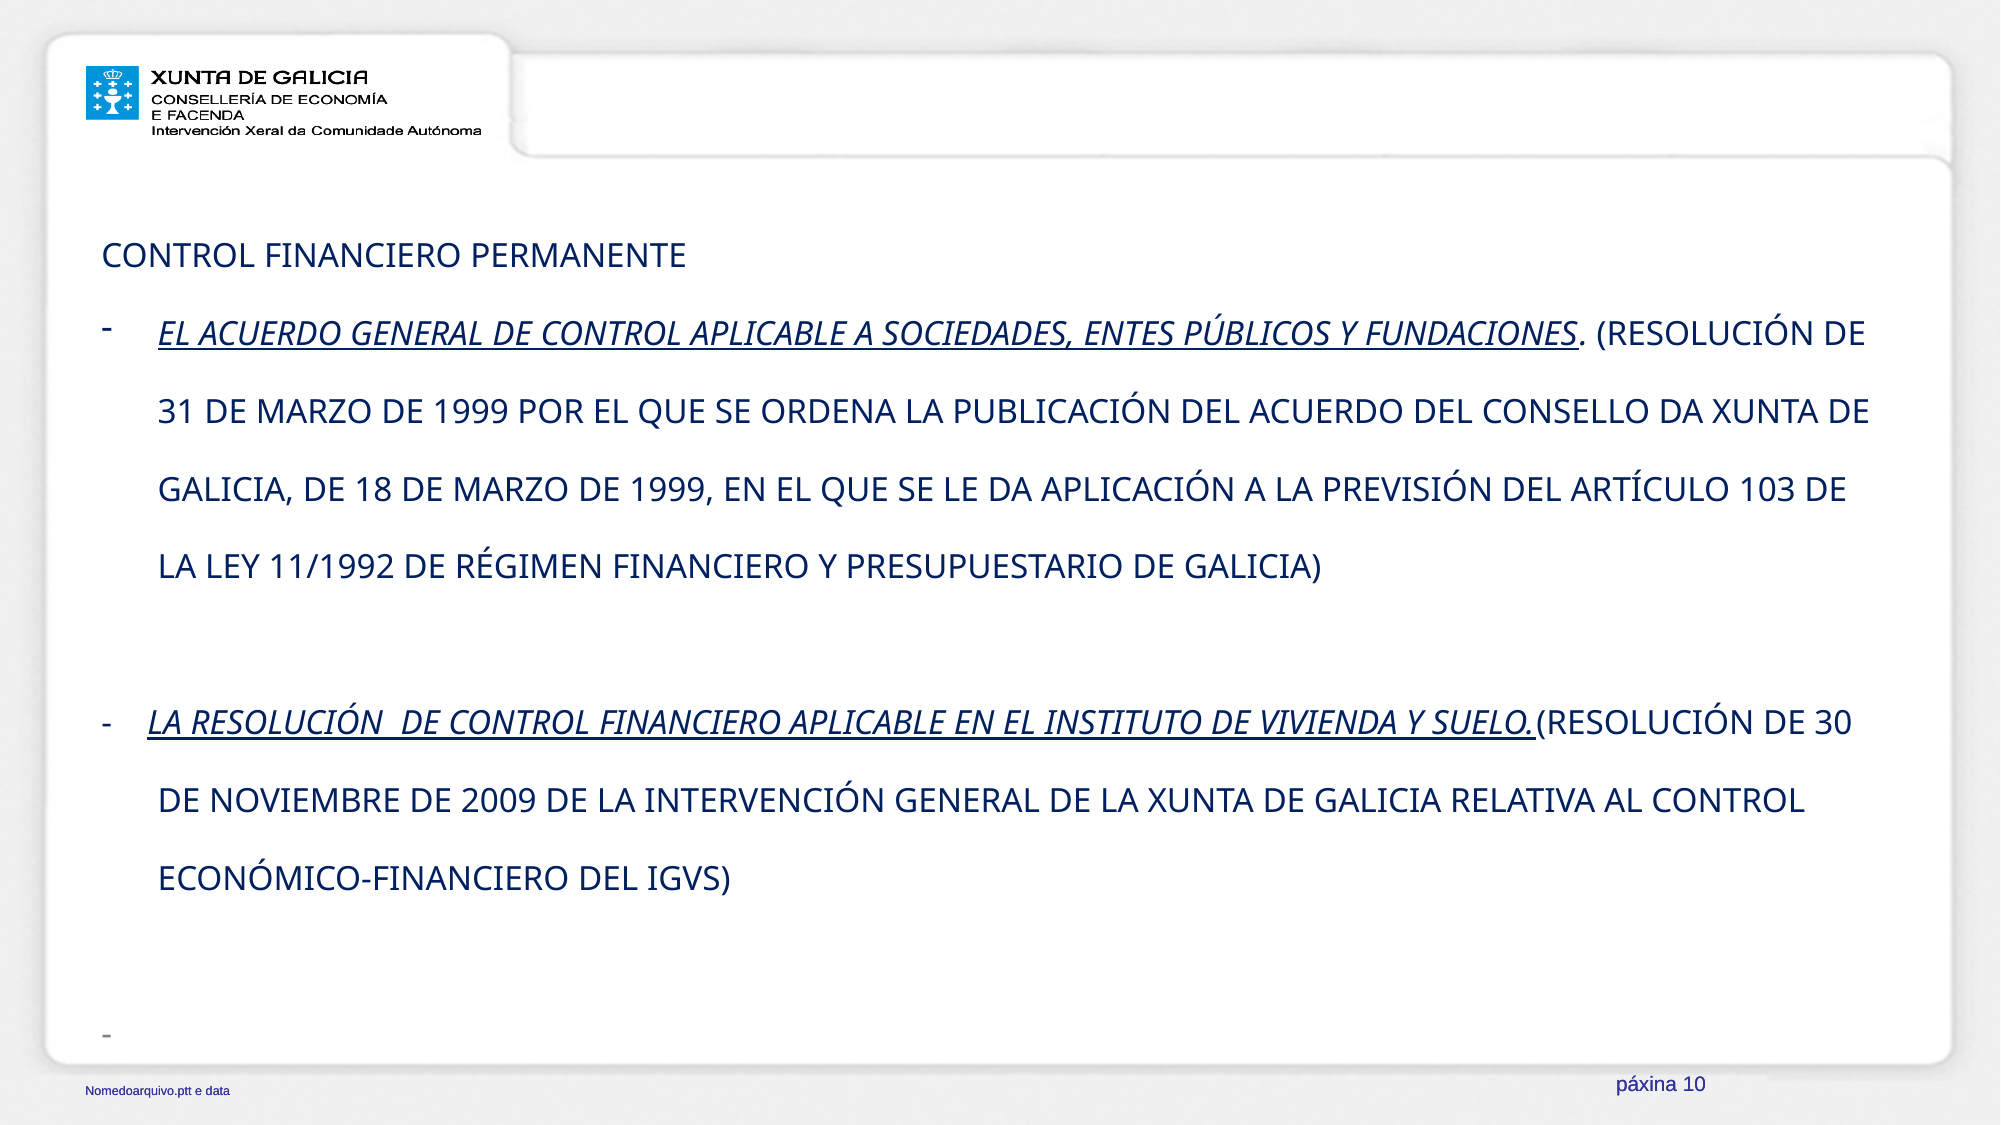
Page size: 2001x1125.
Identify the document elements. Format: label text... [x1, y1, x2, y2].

list CONTROL FINANCIERO PERMANENTE EL ACUERDO GENERAL DE CONTROL APLICABLE A SOCIEDADES, ENTES PÚBLICOS Y FUNDACIONES. (RESOLUCIÓN DE 31 DE MARZO DE 1999 POR EL QUE SE ORDENA LA PUBLICACIÓN DEL ACUERDO DEL CONSELLO DA XUNTA DE GALICIA, DE 18 DE MARZO DE 1999, EN EL QUE SE LE DA APLICACIÓN A LA PREVISIÓN DEL ARTÍCULO 103 DE LA LEY 11/1992 DE RÉGIMEN FINANCIERO Y PRESUPUESTARIO DE GALICIA) - LA RESOLUCIÓN DE CONTROL FINANCIERO APLICABLE EN EL INSTITUTO DE VIVIENDA Y SUELO.(RESOLUCIÓN DE 30 DE NOVIEMBRE DE 2009 DE LA INTERVENCIÓN GENERAL DE LA XUNTA DE GALICIA RELATIVA AL CONTROL ECONÓMICO-FINANCIERO DEL IGVS) - [86, 196, 1900, 1035]
text_box páxina 10 [1370, 1063, 1721, 1125]
picture [0, 0, 2001, 1125]
